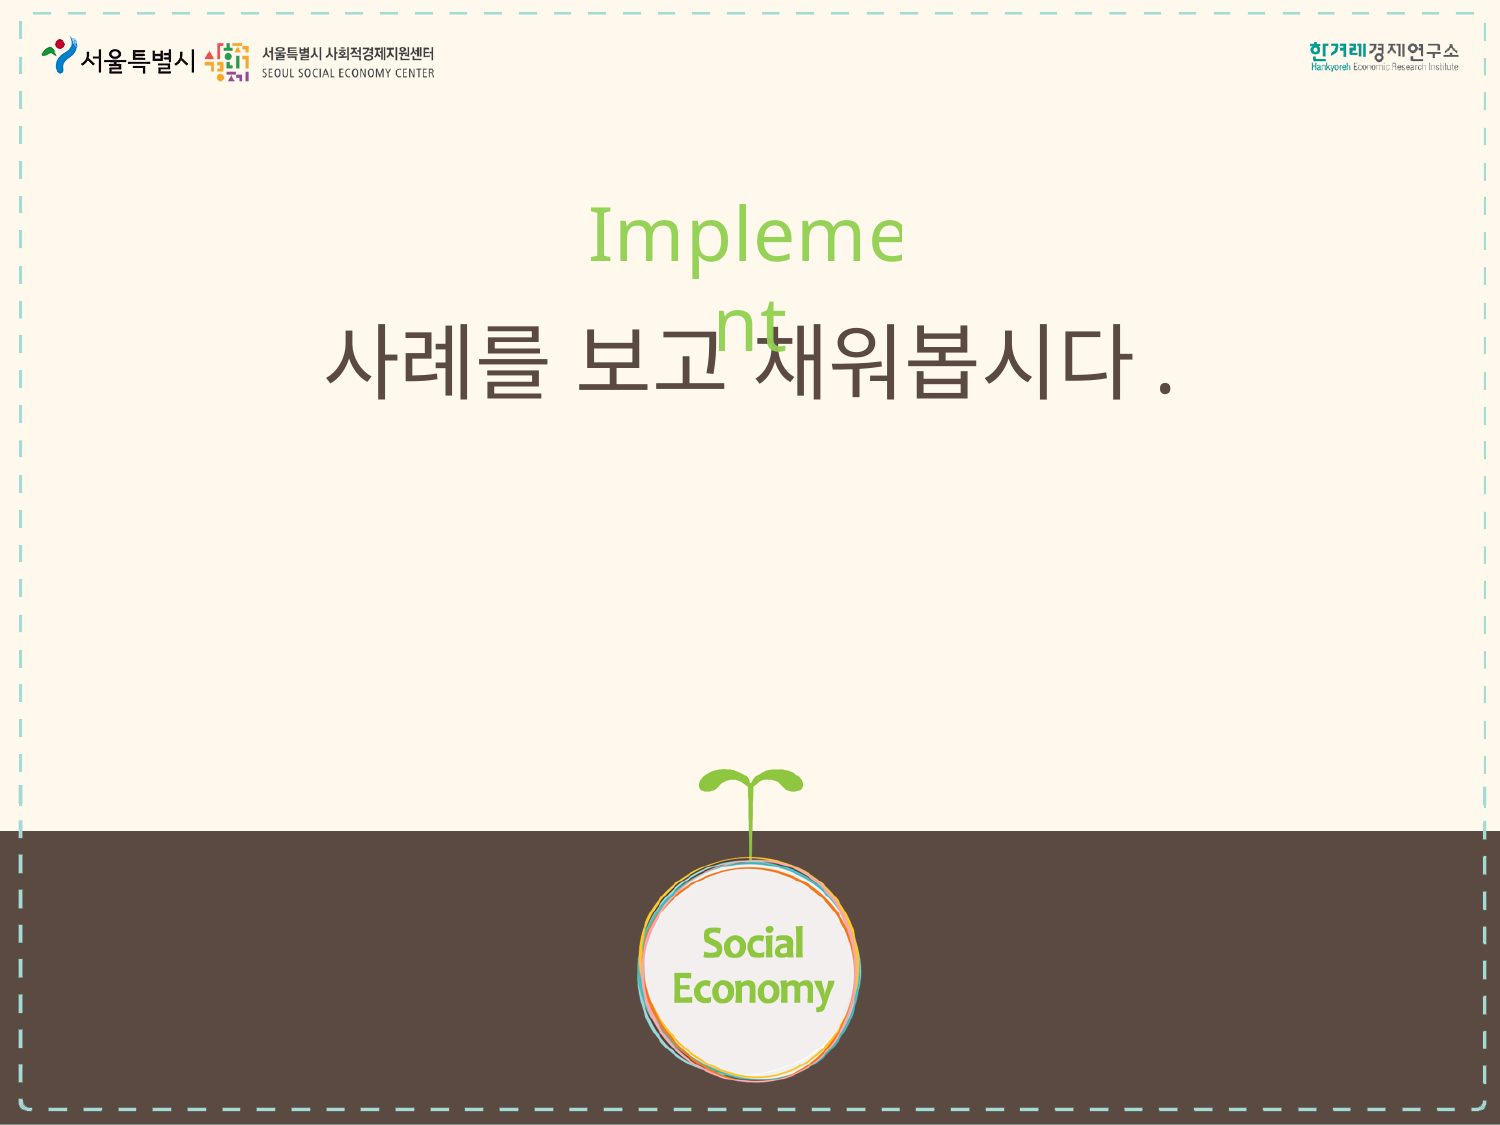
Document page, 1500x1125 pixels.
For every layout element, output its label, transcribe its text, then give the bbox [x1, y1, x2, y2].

text_box [112, 302, 1388, 433]
list Implement [561, 178, 939, 285]
picture [0, 0, 1500, 1125]
